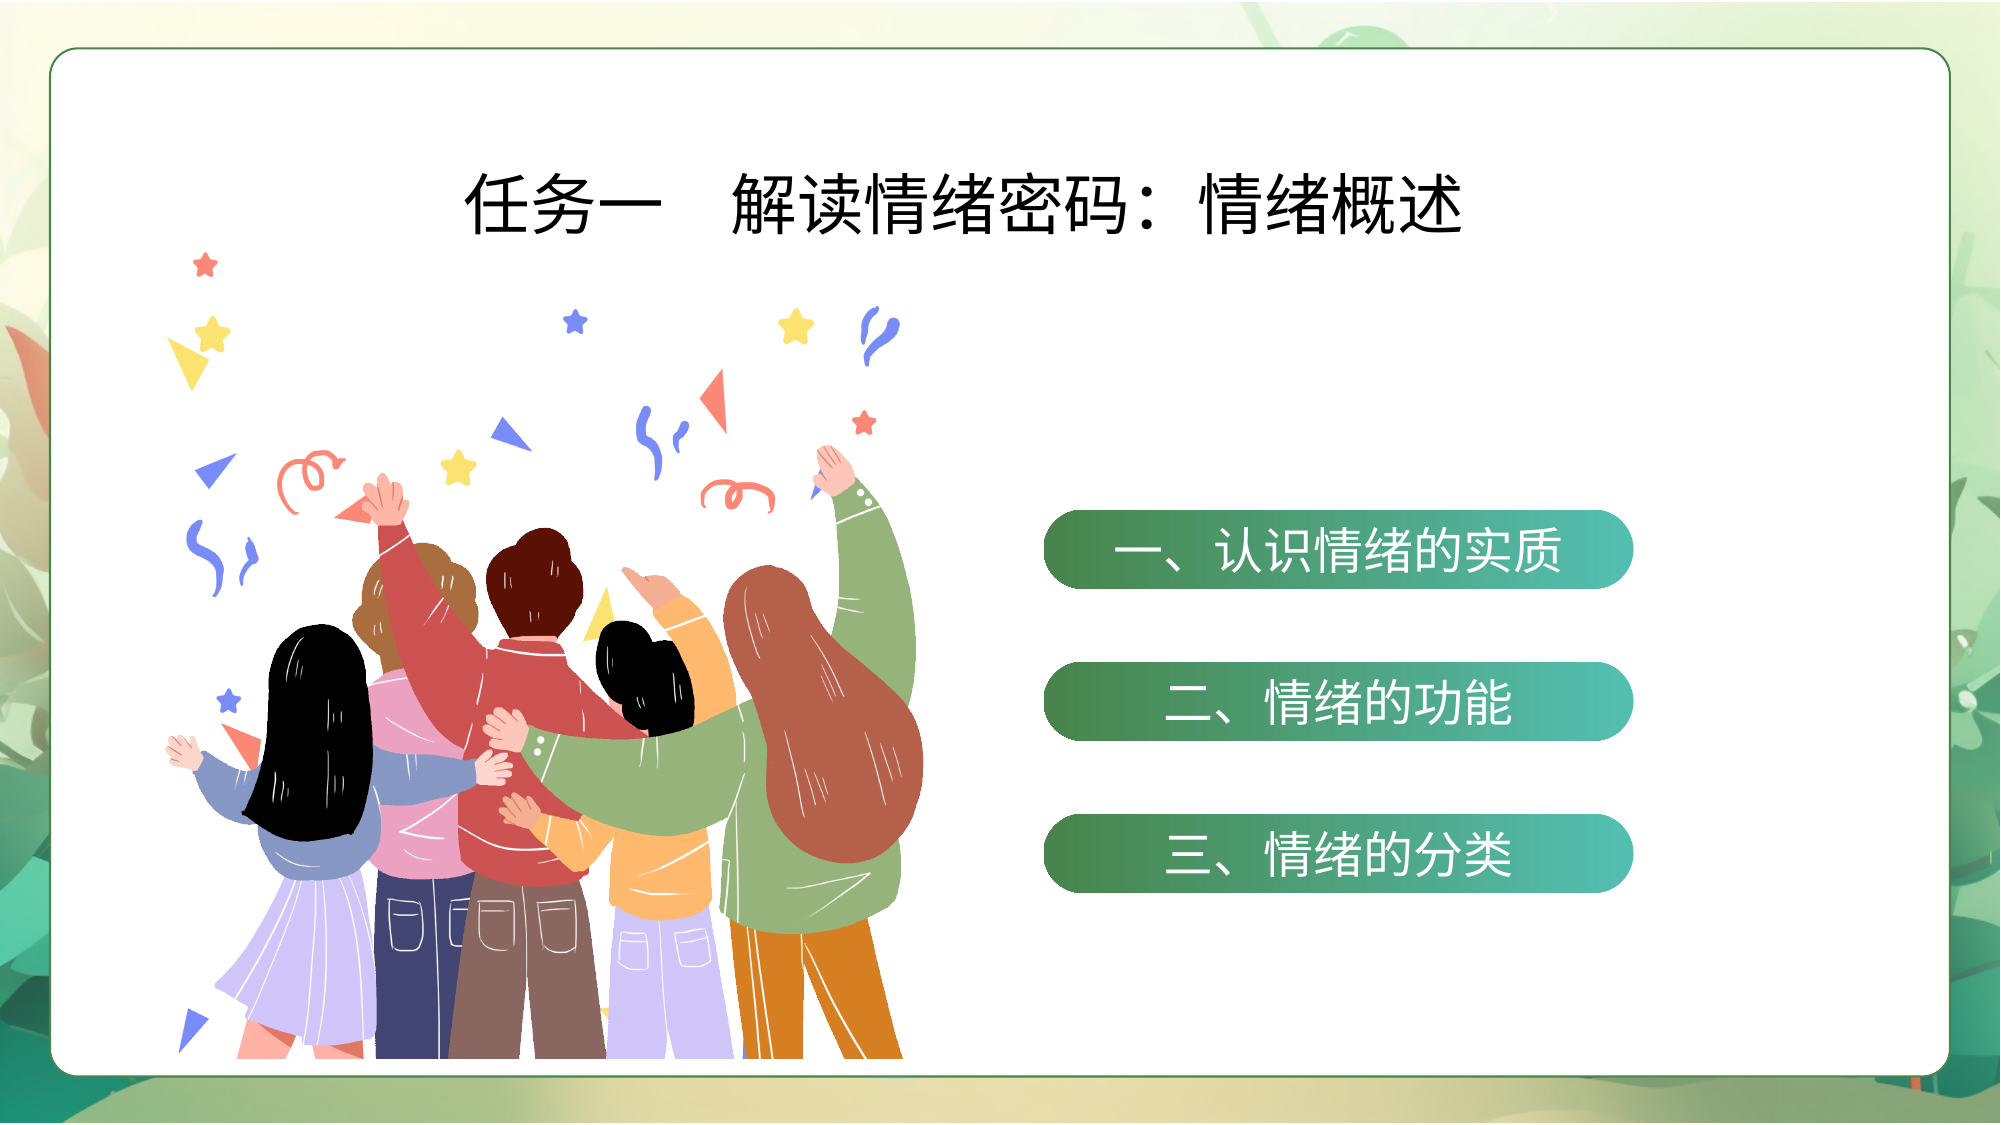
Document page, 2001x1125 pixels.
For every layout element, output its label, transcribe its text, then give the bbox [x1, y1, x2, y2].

text_box 二、情绪的功能 [1042, 660, 1635, 742]
text_box 任务一 解读情绪密码：情绪概述 [169, 155, 1759, 251]
text_box 一、认识情绪的实质 [1042, 508, 1635, 590]
text_box 三、情绪的分类 [1042, 812, 1635, 895]
picture [0, 2, 2000, 1123]
